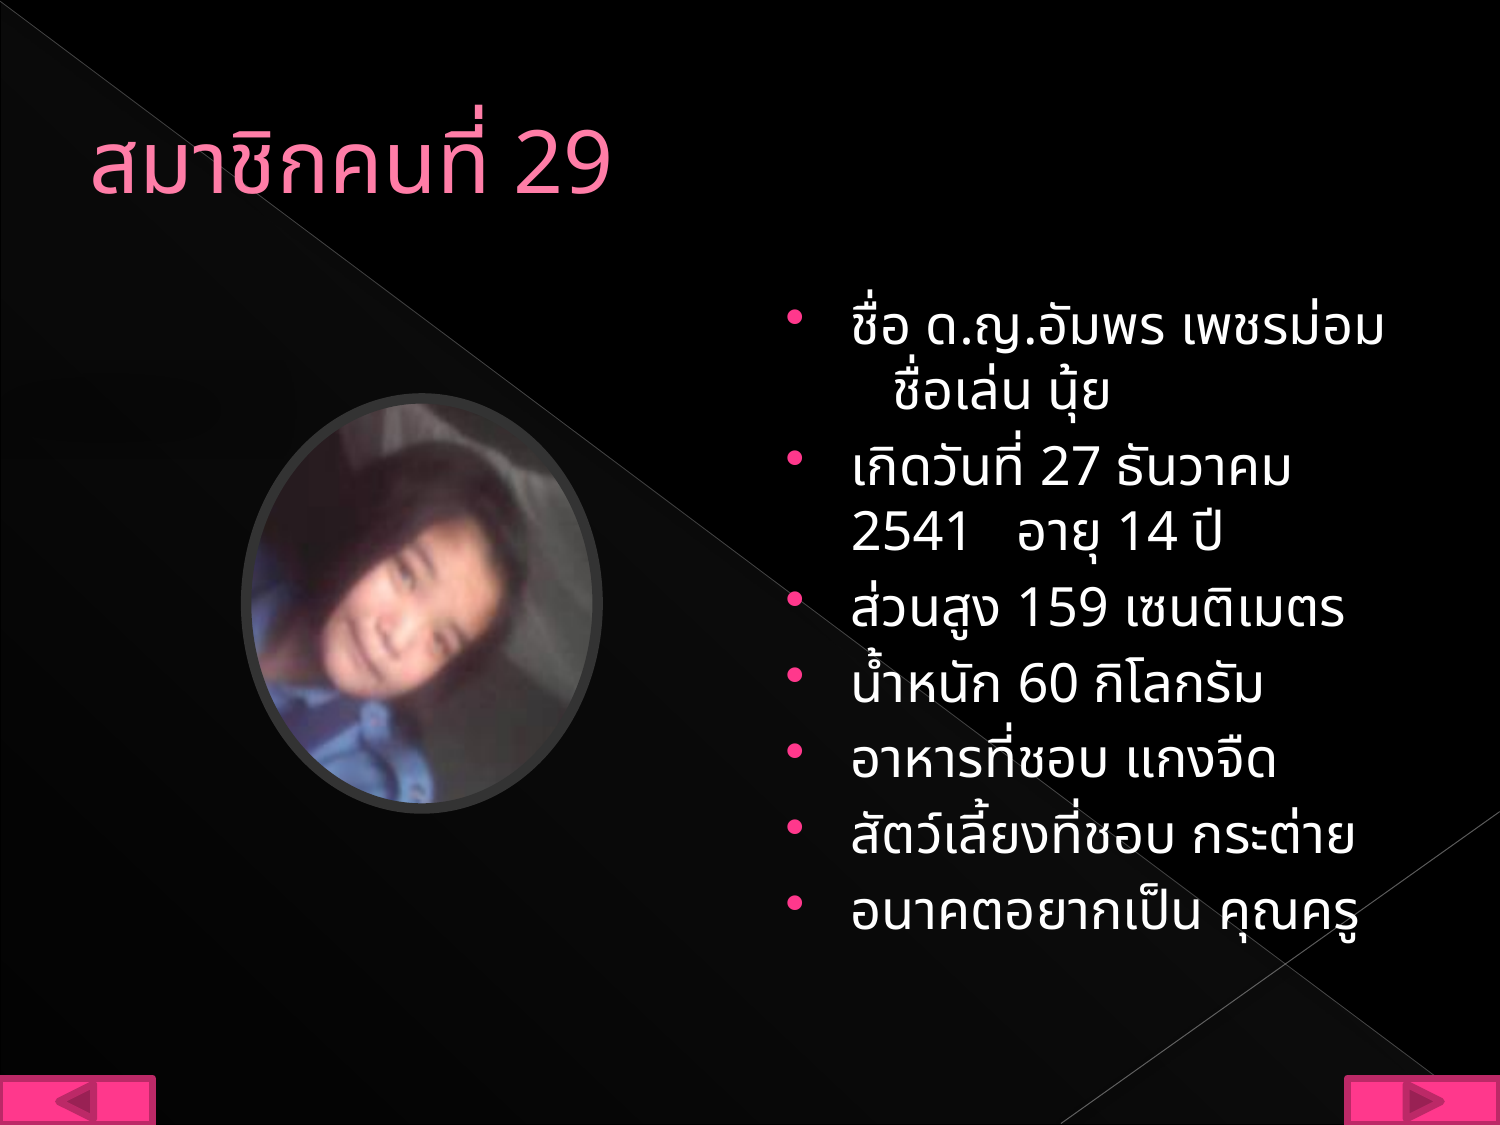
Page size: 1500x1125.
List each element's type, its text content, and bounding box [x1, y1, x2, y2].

text_box [0, 1075, 156, 1125]
title สมาชิกคนที่ 29 [75, 43, 1425, 274]
list ชื่อ ด.ญ.อัมพร เพชรม่อม ชื่อเล่น นุ้ย เกิดวันที่ 27 ธันวาคม 2541 อายุ 14 ปี ส่วนสูง 159 เซนติเมตร น้ำหนัก 60 กิโลกรัม อาหารที่ชอบ แกงจืด สัตว์เลี้ยงที่ชอบ กระต่าย อนาคตอยากเป็น คุณครู [762, 282, 1425, 1025]
text_box [1344, 1075, 1500, 1125]
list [245, 398, 598, 809]
